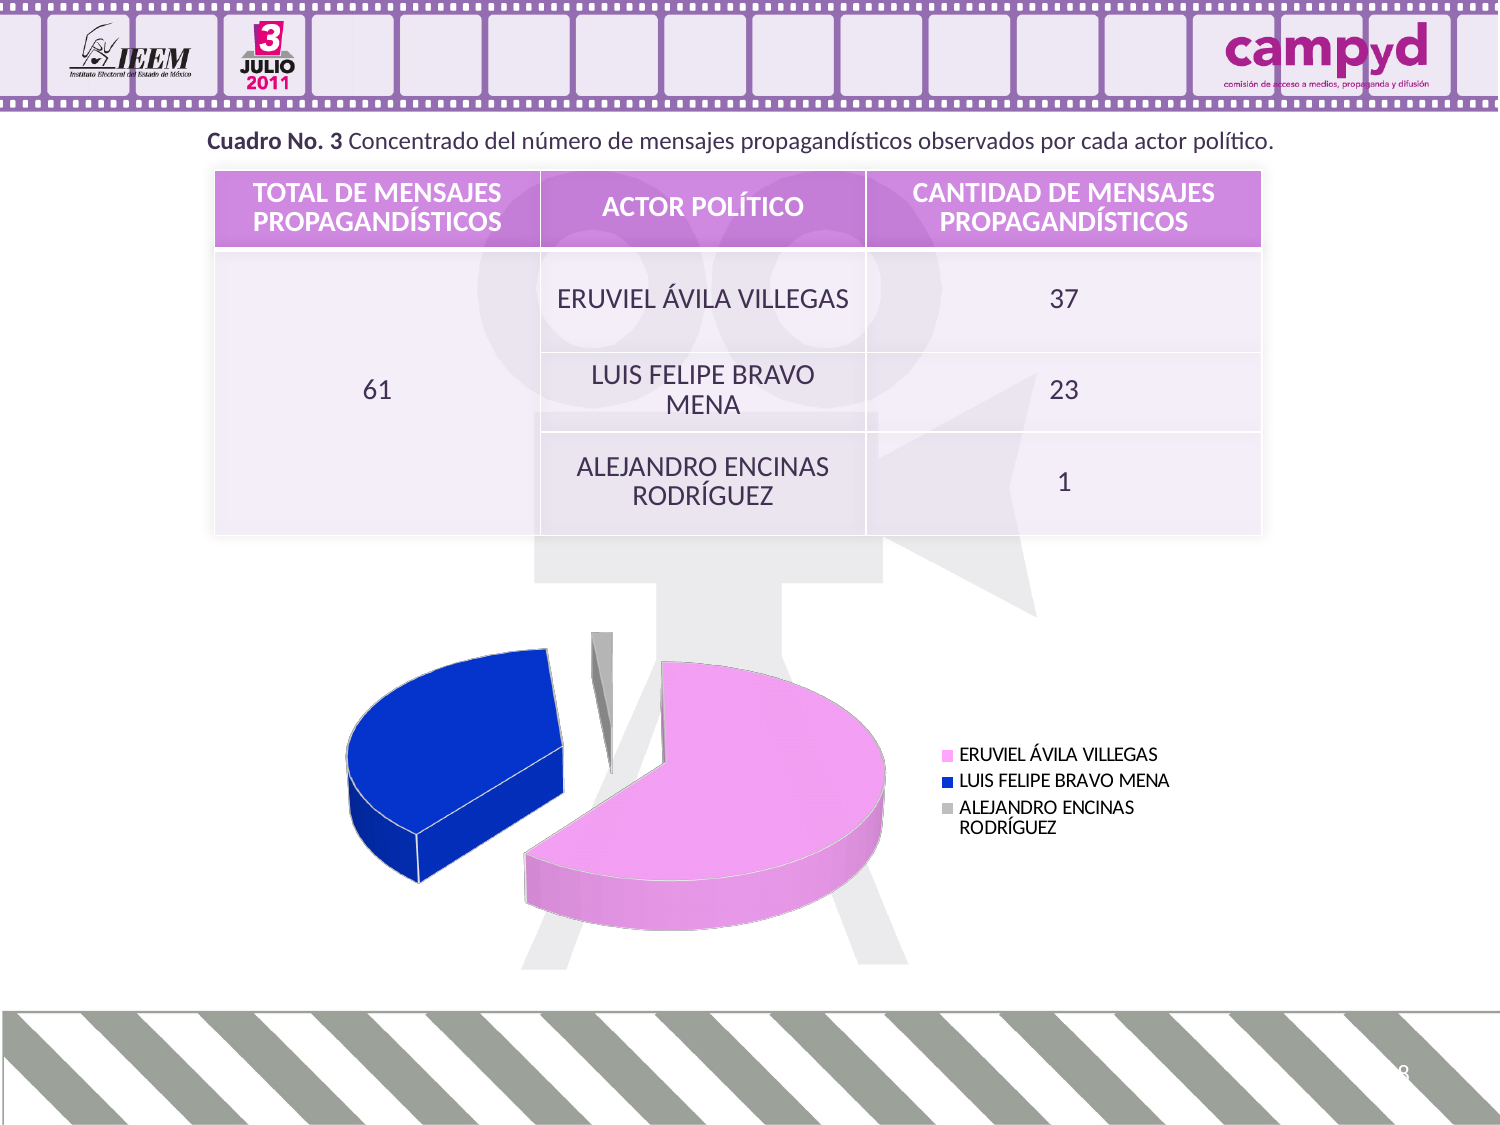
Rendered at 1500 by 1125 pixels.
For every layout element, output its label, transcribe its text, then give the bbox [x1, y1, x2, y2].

table_header ACTOR POLÍTICO [541, 171, 865, 247]
table_header TOTAL DE MENSAJES PROPAGANDÍSTICOS [215, 171, 540, 247]
table_cell ALEJANDRO ENCINAS RODRÍGUEZ [541, 433, 865, 509]
table_cell 23 [867, 353, 1261, 431]
table_cell 61 [215, 252, 540, 509]
table_cell 37 [867, 252, 1261, 352]
picture [0, 0, 1500, 1125]
chart [178, 403, 1190, 1075]
slide_number 18 [1074, 1042, 1425, 1103]
text_box Cuadro No. 3 Concentrado del número de mensajes propagandísticos observados por cada actor político. [177, 116, 1307, 162]
table_cell ERUVIEL ÁVILA VILLEGAS [541, 252, 865, 352]
table_header CANTIDAD DE MENSAJES PROPAGANDÍSTICOS [867, 171, 1261, 247]
table_cell LUIS FELIPE BRAVO MENA [541, 353, 865, 431]
table_cell 1 [867, 433, 1261, 535]
